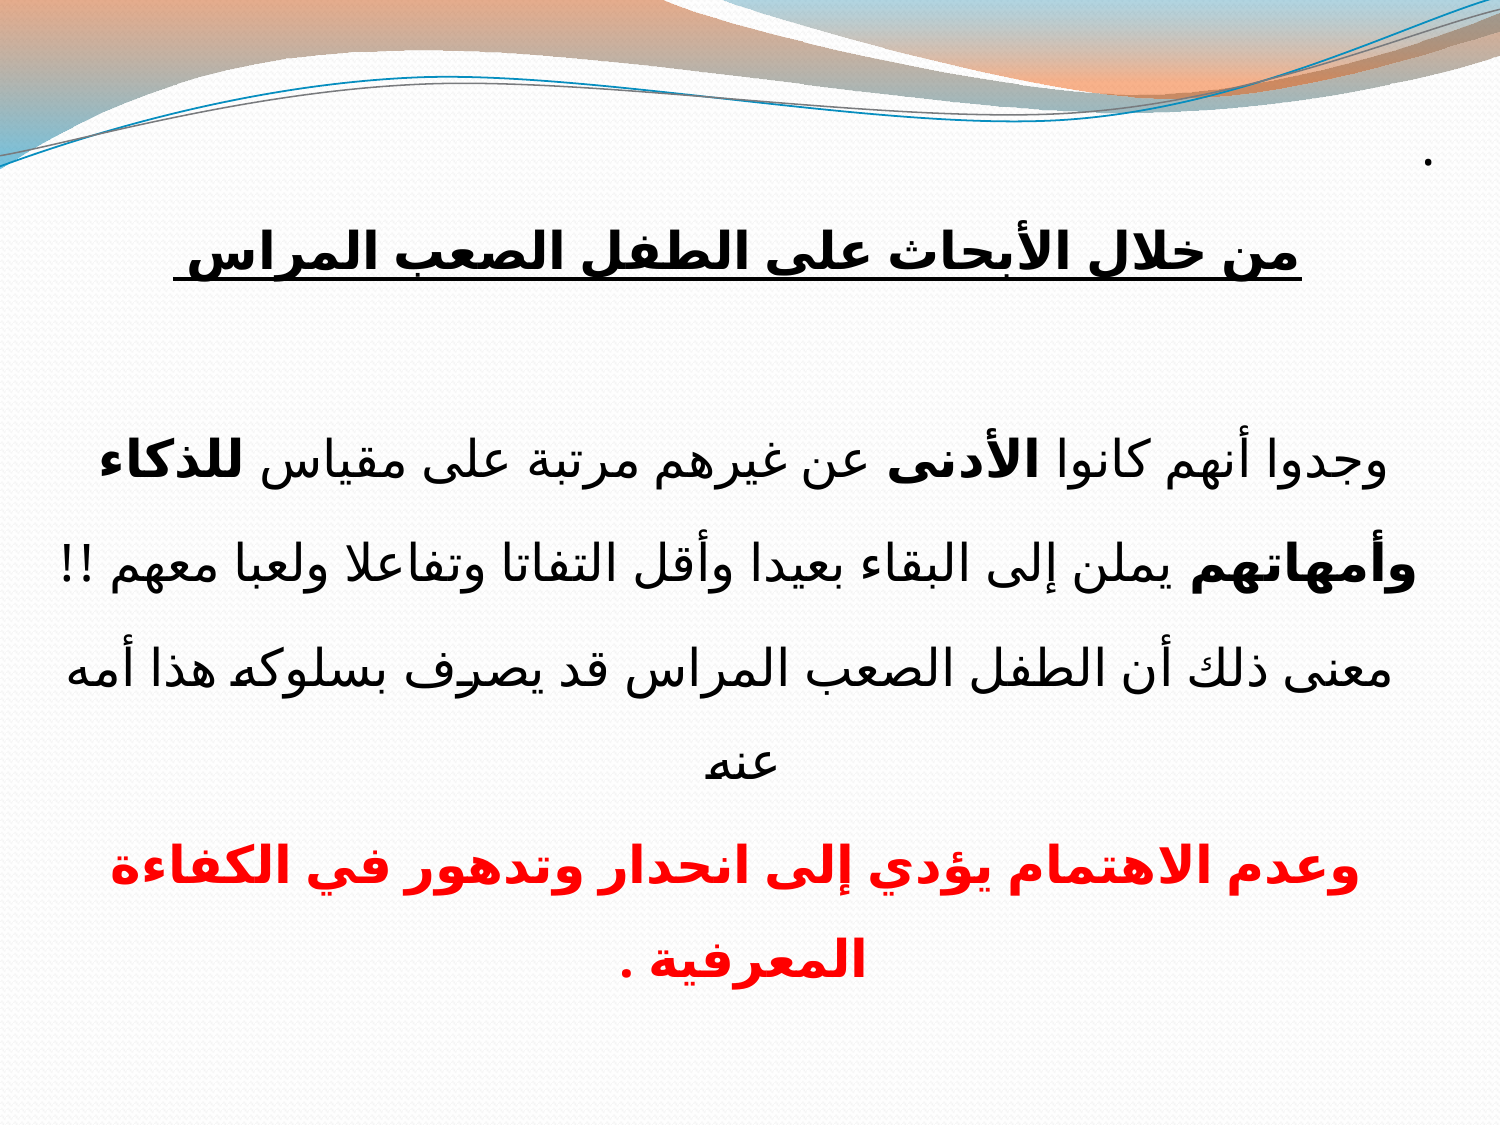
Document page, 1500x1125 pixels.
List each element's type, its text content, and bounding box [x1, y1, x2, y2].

list . من خلال الأبحاث على الطفل الصعب المراس وجدوا أنهم كانوا الأدنى عن غيرهم مرتبة على مقياس للذكاء وأمهاتهم يملن إلى البقاء بعيدا وأقل التفاتا وتفاعلا ولعبا معهم !! معنى ذلك أن الطفل الصعب المراس قد يصرف بسلوكه هذا أمه عنه وعدم الاهتمام يؤدي إلى انحدار وتدهور في الكفاءة المعرفية . [24, 75, 1450, 1063]
